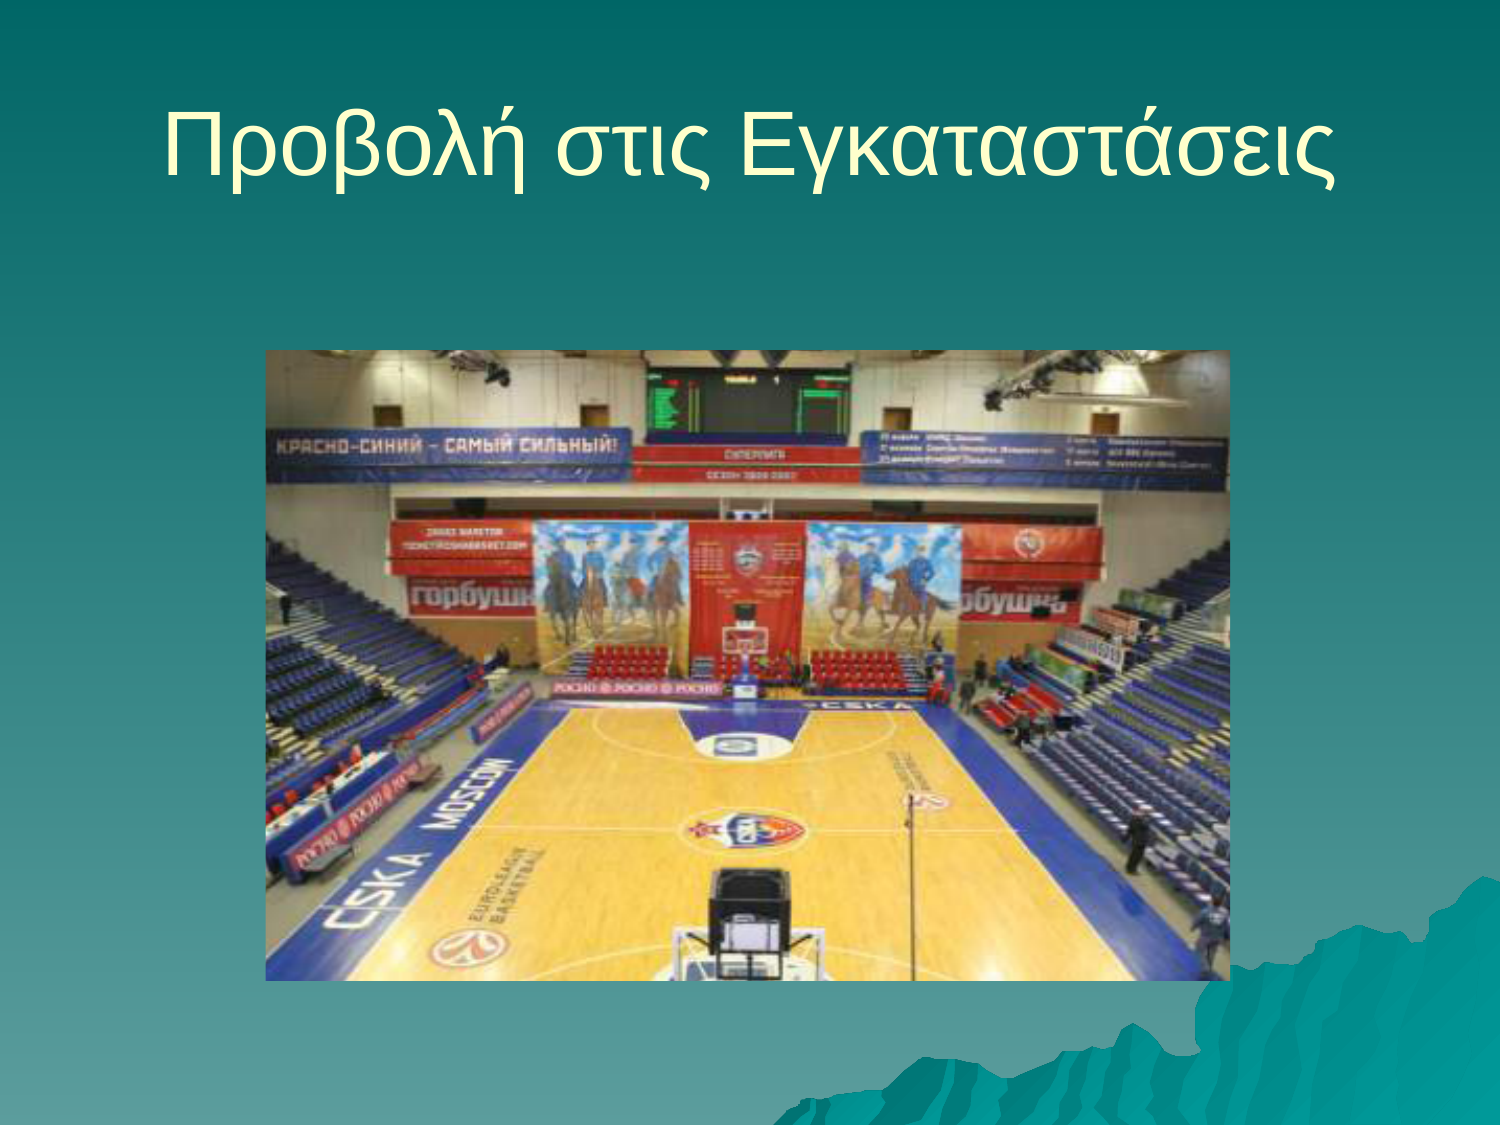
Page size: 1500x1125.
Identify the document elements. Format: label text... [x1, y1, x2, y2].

title Προβολή στις Εγκαταστάσεις [74, 45, 1426, 233]
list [265, 349, 1231, 981]
